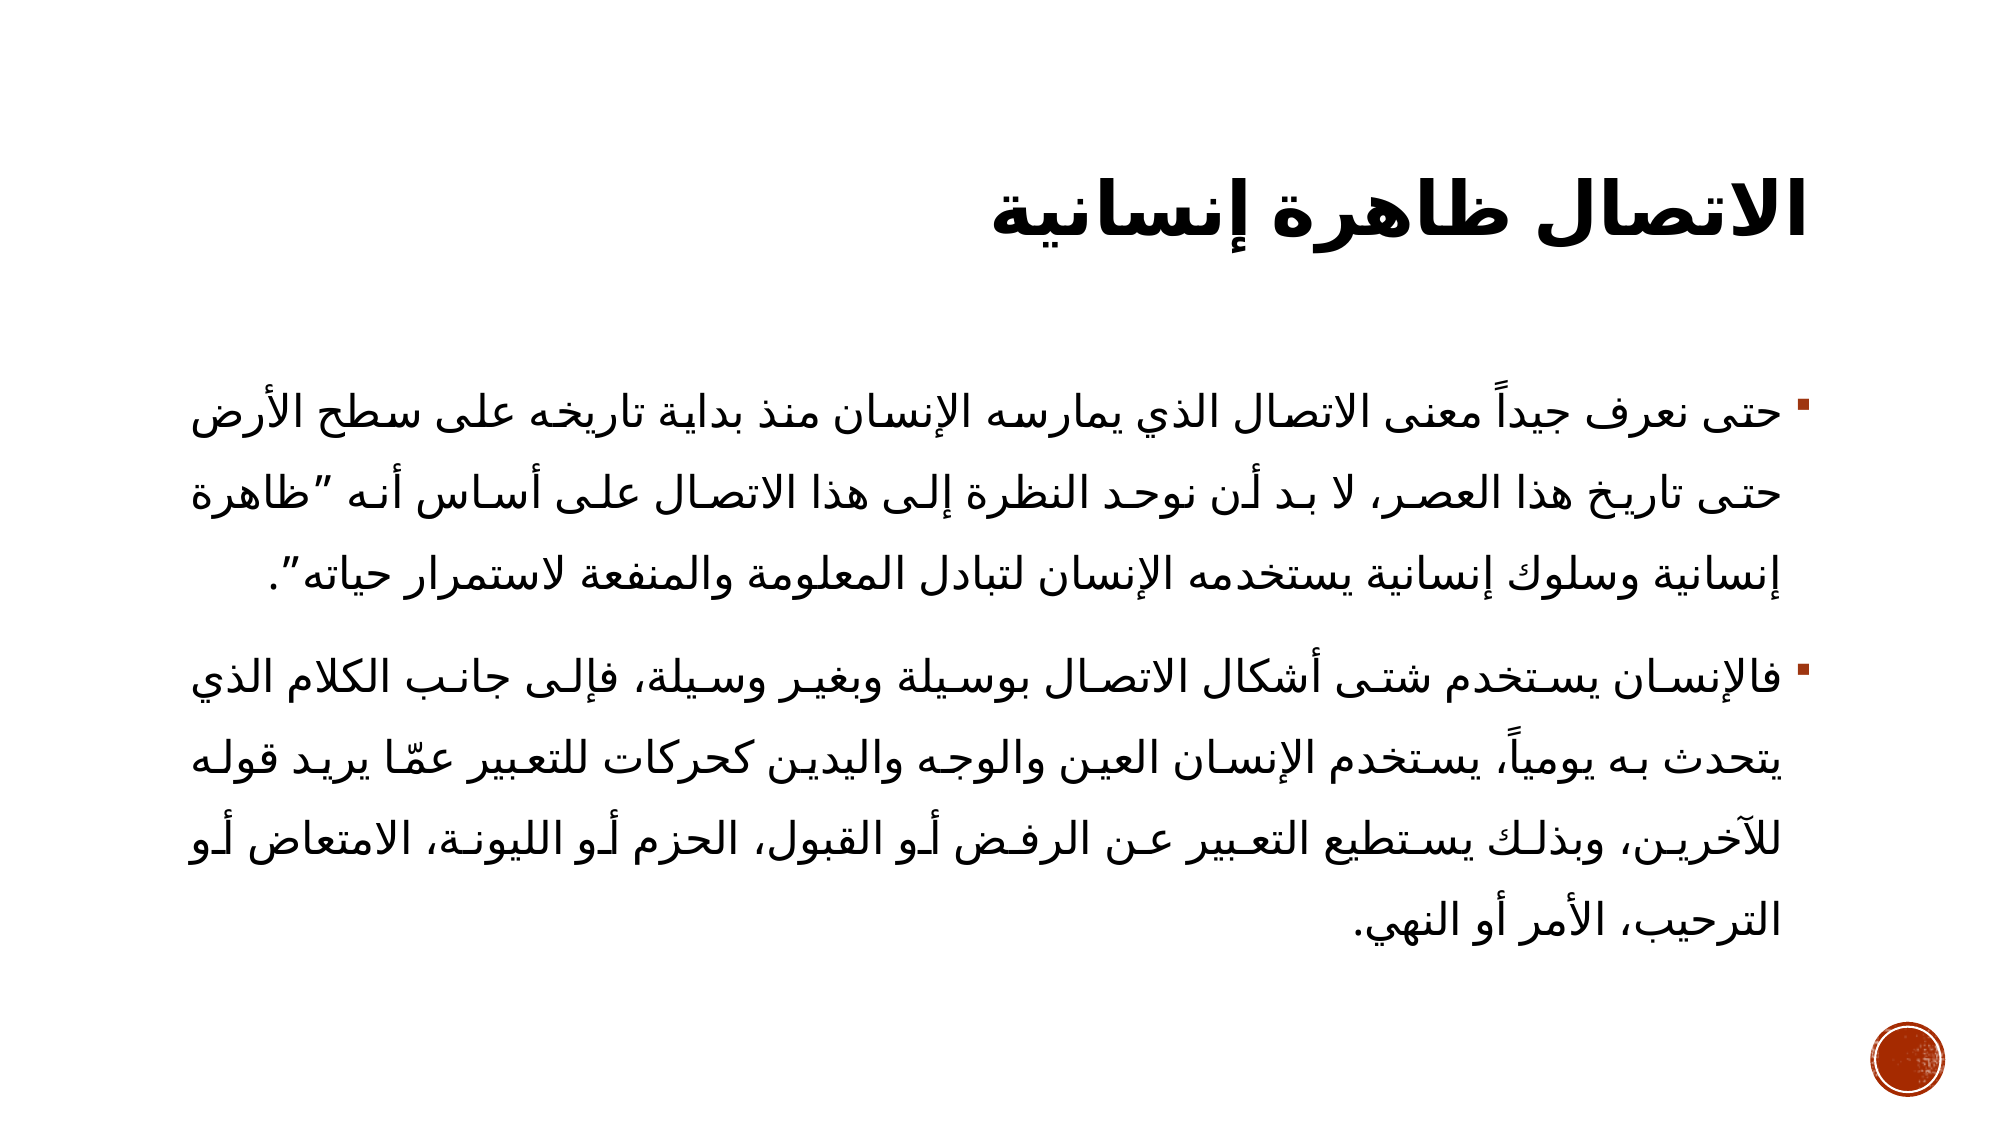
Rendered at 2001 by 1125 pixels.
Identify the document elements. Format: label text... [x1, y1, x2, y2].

title الاتصال ظاهرة إنسانية [175, 79, 1826, 344]
list حتى نعرف جيداً معنى الاتصال الذي يمارسه الإنسان منذ بداية تاريخه على سطح الأرض حتى تاريخ هذا العصر، لا بد أن نوحد النظرة إلى هذا الاتصال على أساس أنه ”ظاهرة إنسانية وسلوك إنسانية يستخدمه الإنسان لتبادل المعلومة والمنفعة لاستمرار حياته”. فالإنسان يستخدم شتى أشكال الاتصال بوسيلة وبغير وسيلة، فإلى جانب الكلام الذي يتحدث به يومياً، يستخدم الإنسان العين والوجه واليدين كحركات للتعبير عمّا يريد قوله للآخرين، وبذلك يستطيع التعبير عن الرفض أو القبول، الحزم أو الليونة، الامتعاض أو الترحيب، الأمر أو النهي. [175, 348, 1826, 1013]
